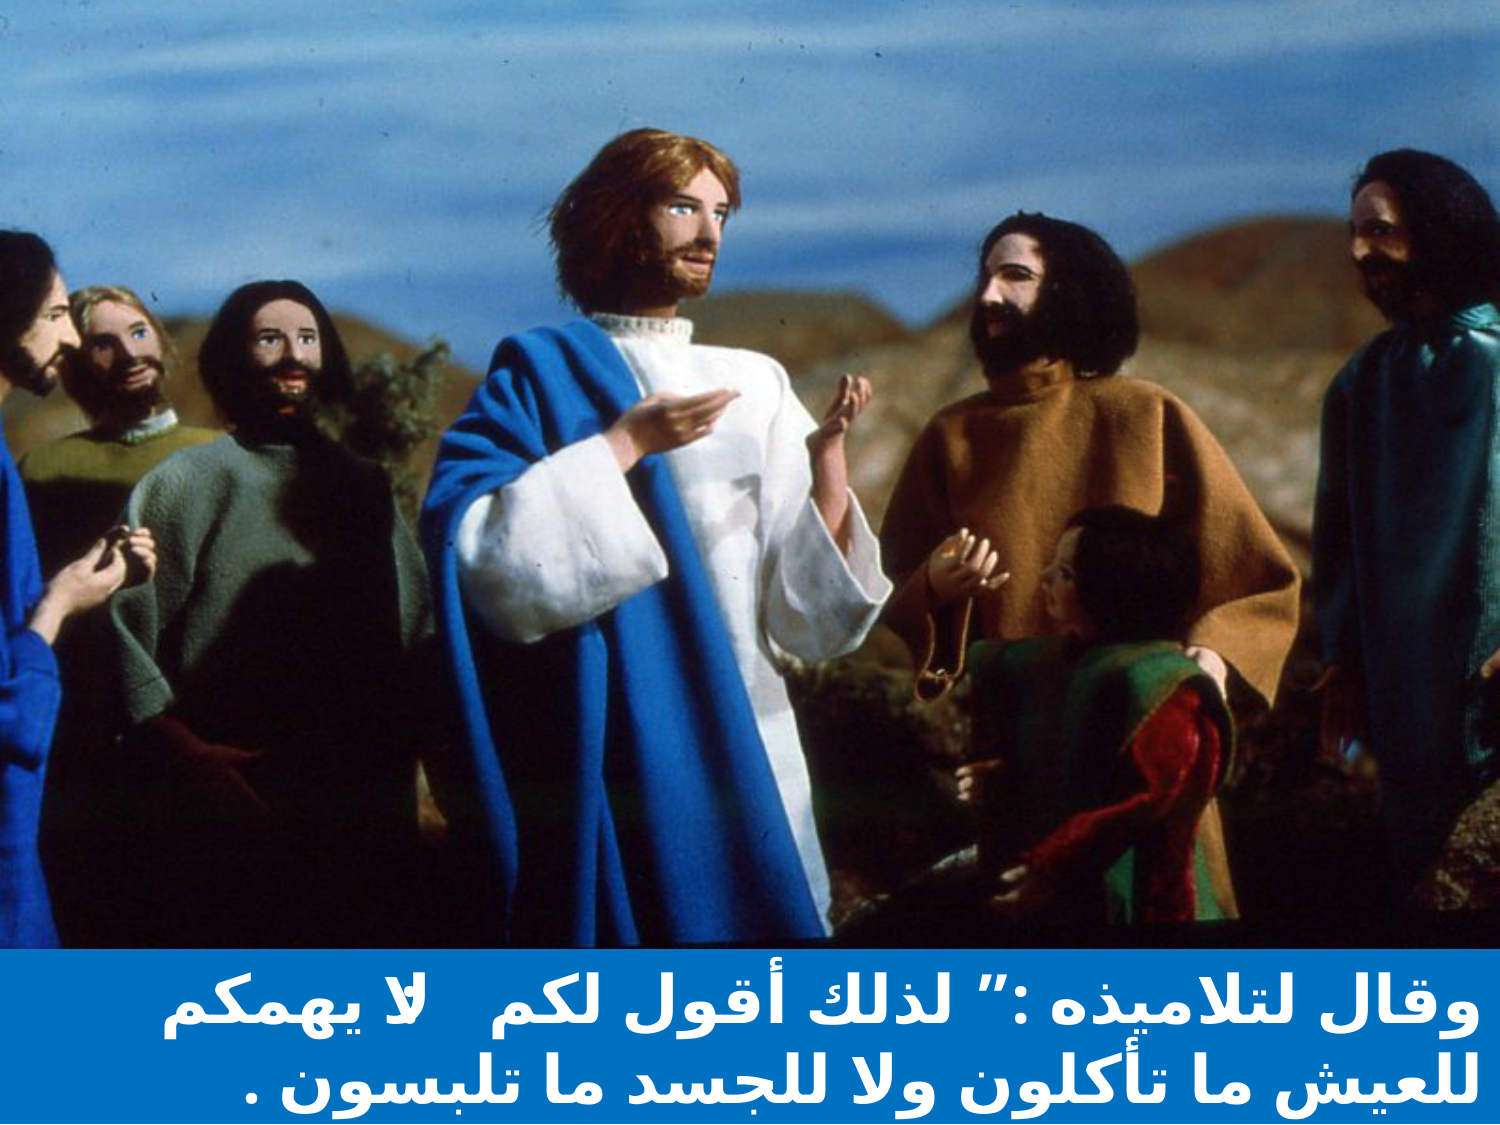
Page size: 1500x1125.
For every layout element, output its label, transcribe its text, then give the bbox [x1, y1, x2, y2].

text_box وقال لتلاميذه :” لذلك أقول لكم : لا يهمكم للعيش ما تأكلون ولا للجسد ما تلبسون . [0, 956, 1500, 1124]
picture [0, 0, 1500, 950]
